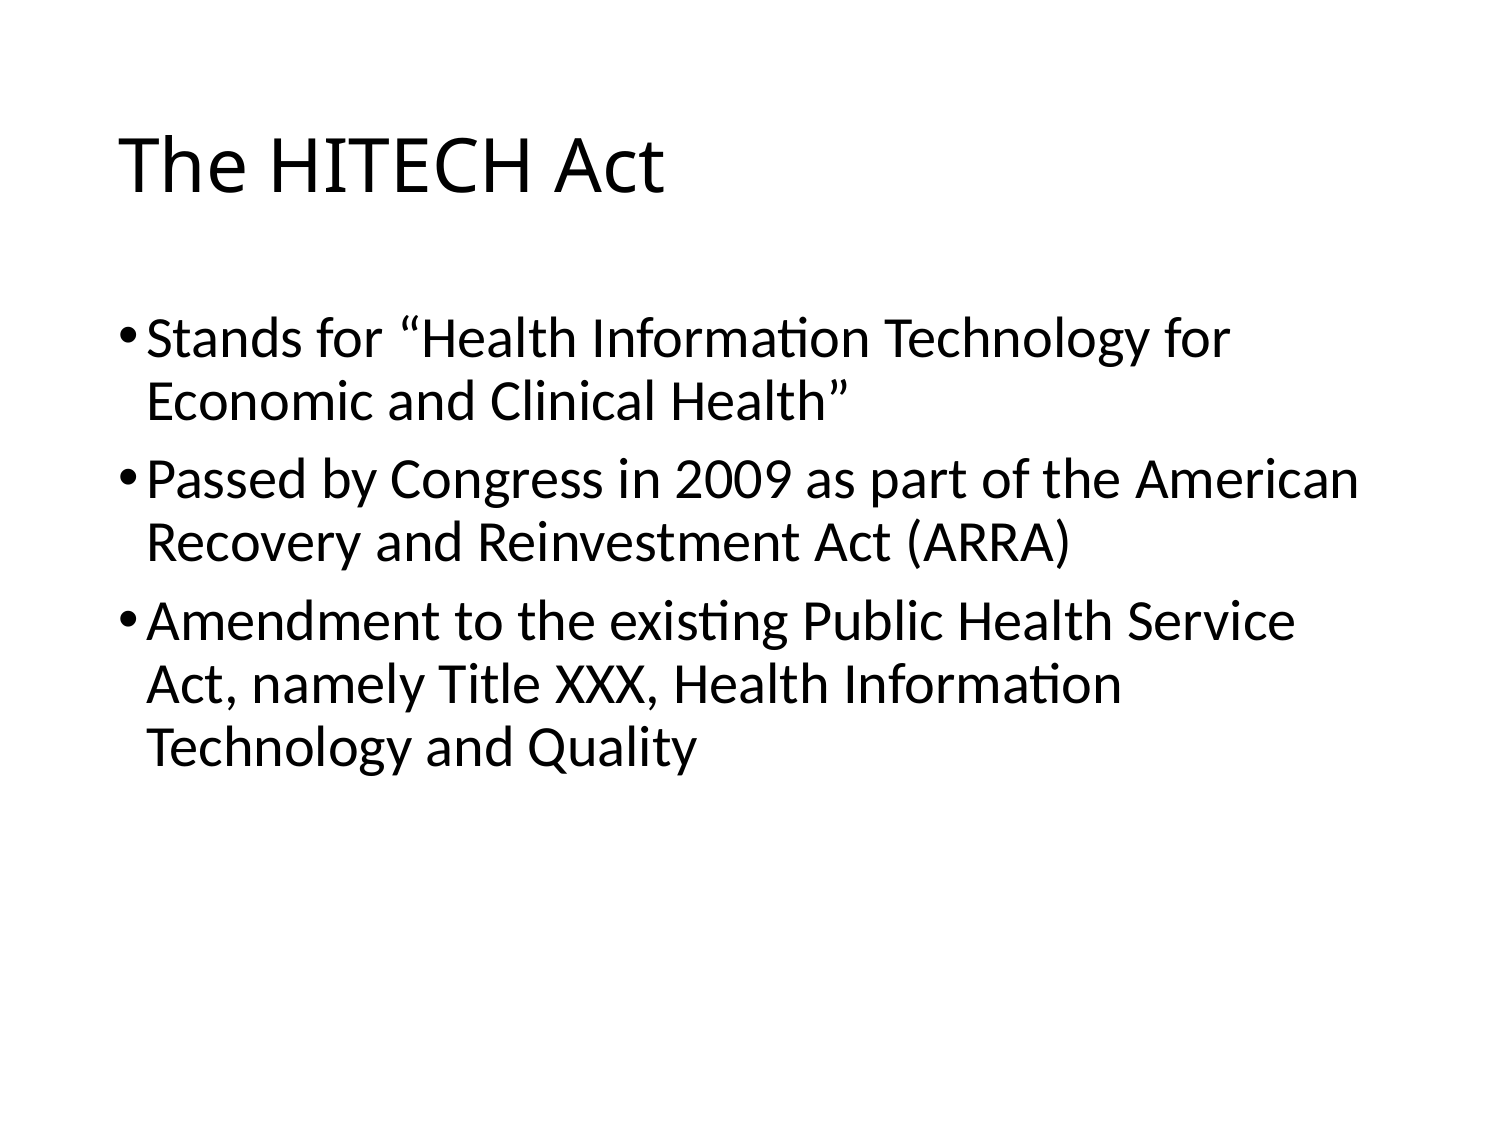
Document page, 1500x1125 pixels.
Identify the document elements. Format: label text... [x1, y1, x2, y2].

list Stands for “Health Information Technology for Economic and Clinical Health” Passed by Congress in 2009 as part of the American Recovery and Reinvestment Act (ARRA) Amendment to the existing Public Health Service Act, namely Title XXX, Health Information Technology and Quality [103, 299, 1397, 1014]
title The HITECH Act [103, 59, 1397, 278]
